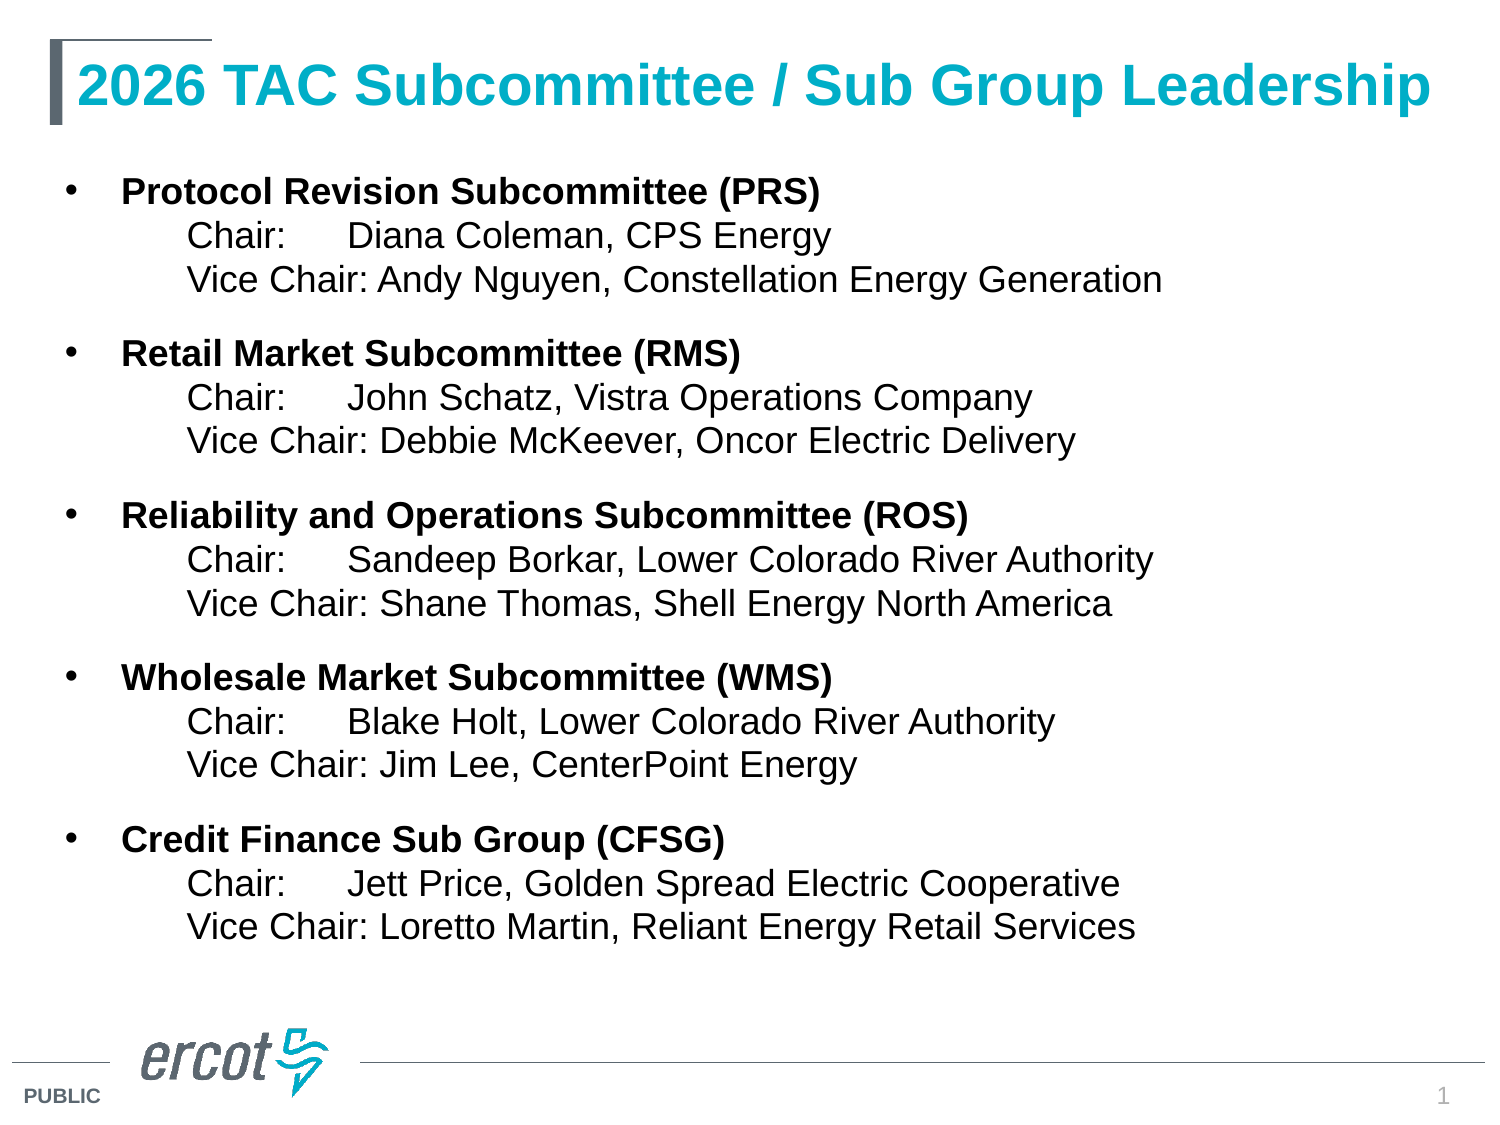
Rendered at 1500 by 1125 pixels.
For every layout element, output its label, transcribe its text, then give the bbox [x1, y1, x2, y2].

slide_number 1 [1400, 1076, 1488, 1113]
picture [137, 1024, 332, 1100]
title 2026 TAC Subcommittee / Sub Group Leadership [62, 39, 1463, 125]
list Protocol Revision Subcommittee (PRS) Chair: Diana Coleman, CPS Energy Vice Chair: Andy Nguyen, Constellation Energy Generation Retail Market Subcommittee (RMS) Chair: John Schatz, Vistra Operations Company Vice Chair: Debbie McKeever, Oncor Electric Delivery Reliability and Operations Subcommittee (ROS) Chair: Sandeep Borkar, Lower Colorado River Authority Vice Chair: Shane Thomas, Shell Energy North America Wholesale Market Subcommittee (WMS) Chair: Blake Holt, Lower Colorado River Authority Vice Chair: Jim Lee, CenterPoint Energy Credit Finance Sub Group (CFSG) Chair: Jett Price, Golden Spread Electric Cooperative Vice Chair: Loretto Martin, Reliant Energy Retail Services [50, 137, 1450, 1013]
